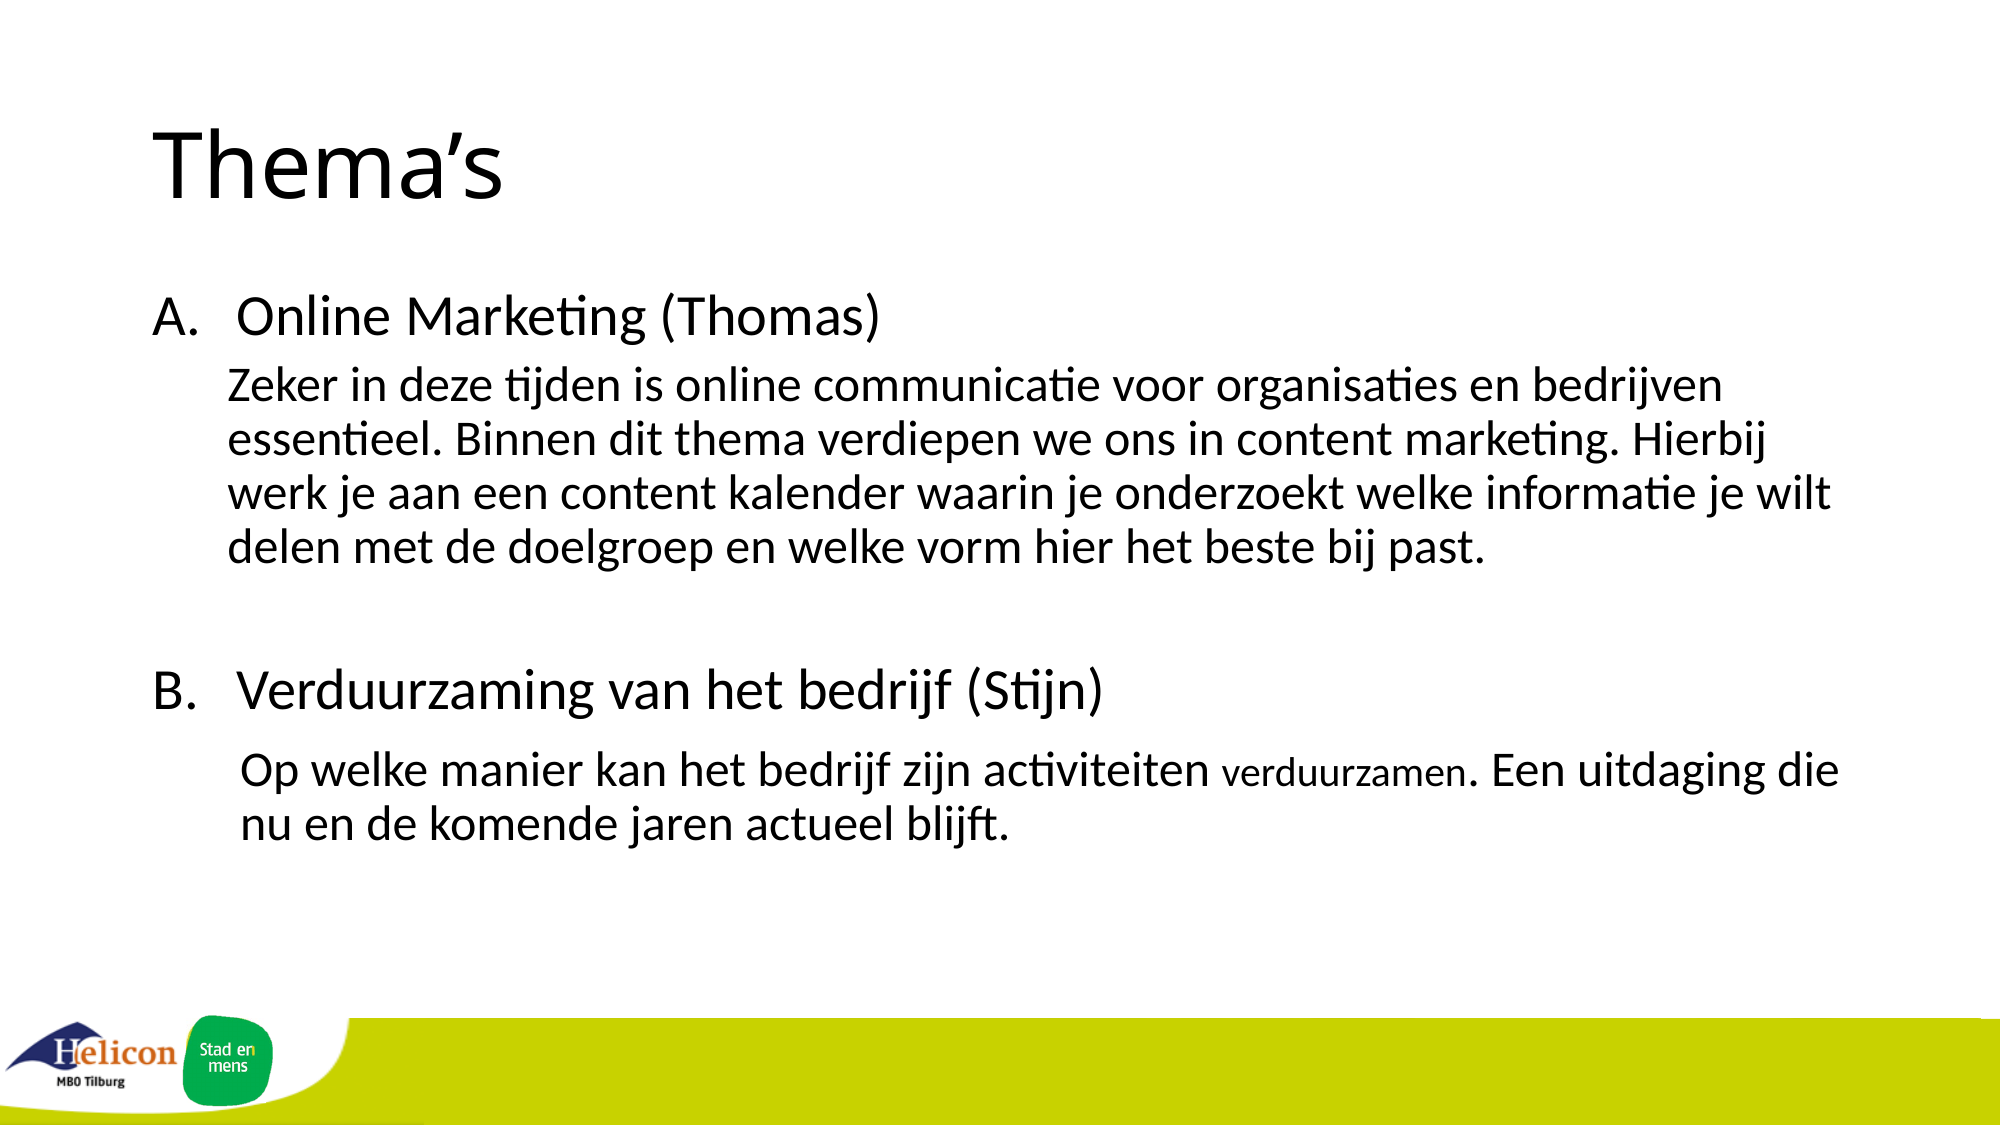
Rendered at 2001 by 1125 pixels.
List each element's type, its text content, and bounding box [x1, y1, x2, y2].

picture [0, 1013, 424, 1125]
list Online Marketing (Thomas) Zeker in deze tijden is online communicatie voor organisaties en bedrijven essentieel. Binnen dit thema verdiepen we ons in content marketing. Hierbij werk je aan een content kalender waarin je onderzoekt welke informatie je wilt delen met de doelgroep en welke vorm hier het beste bij past. Verduurzaming van het bedrijf (Stijn) Op welke manier kan het bedrijf zijn activiteiten verduurzamen. Een uitdaging die nu en de komende jaren actueel blijft. [137, 277, 1863, 992]
title Thema’s [137, 59, 1863, 277]
